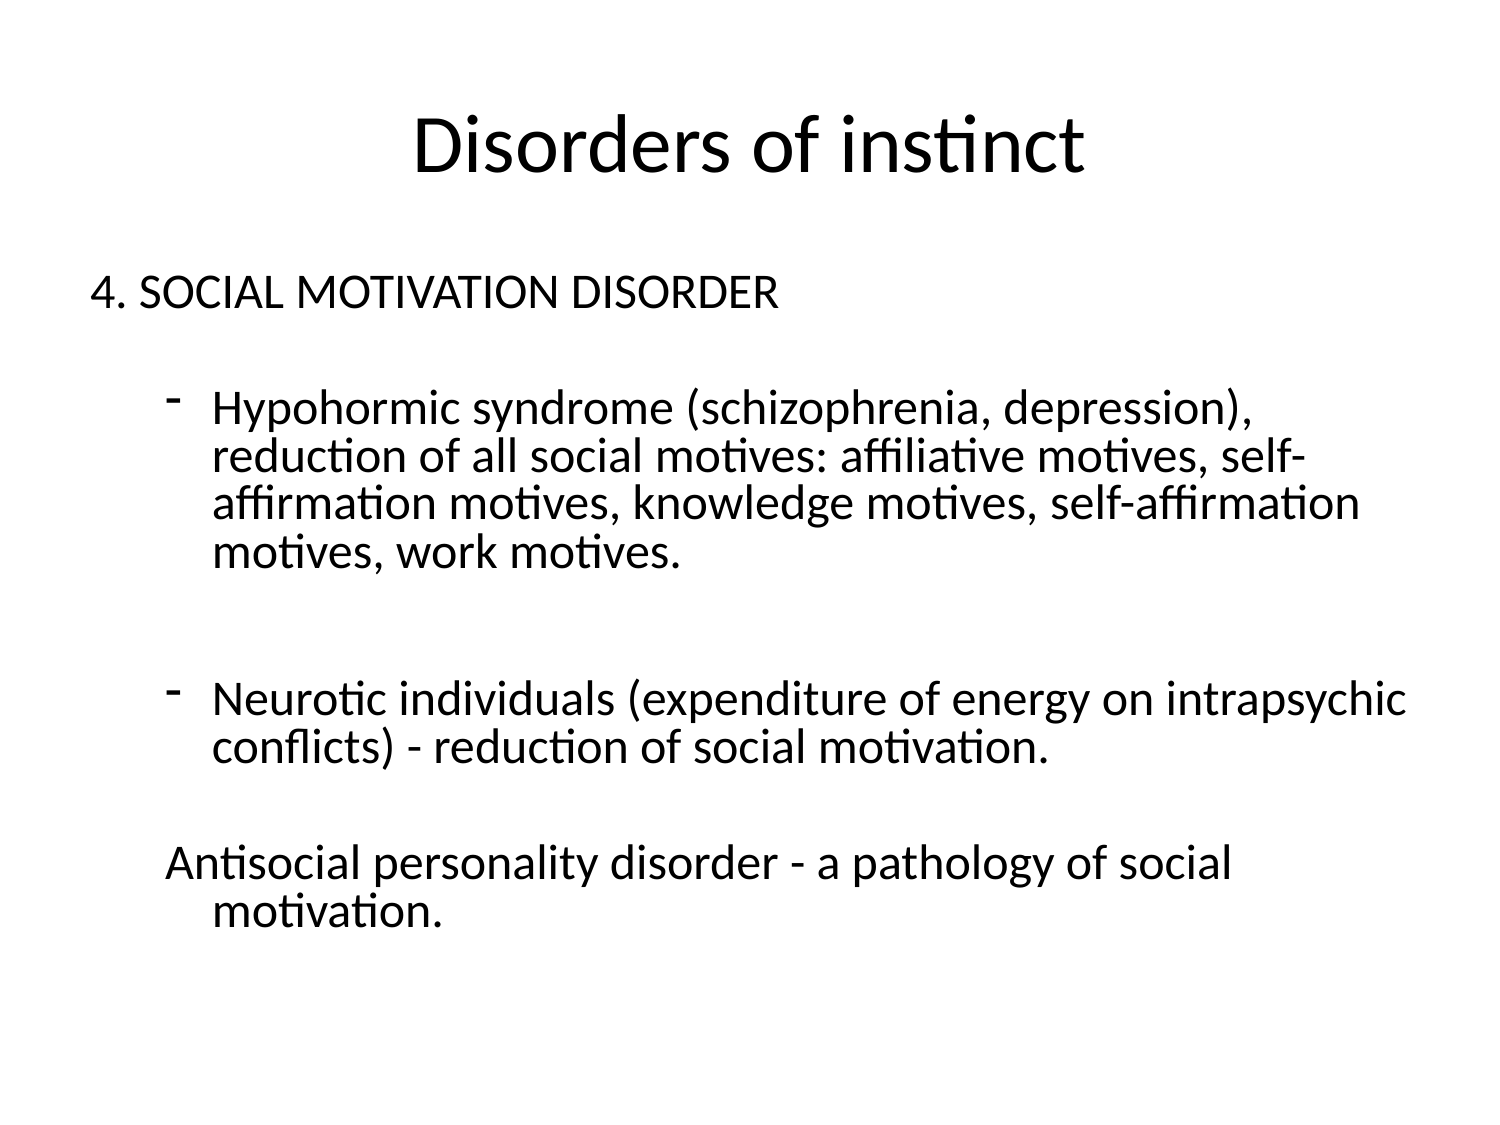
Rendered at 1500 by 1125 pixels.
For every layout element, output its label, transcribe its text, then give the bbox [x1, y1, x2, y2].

title Disorders of instinct [75, 45, 1425, 233]
list 4. SOCIAL MOTIVATION DISORDER Hypohormic syndrome (schizophrenia, depression), reduction of all social motives: affiliative motives, self-affirmation motives, knowledge motives, self-affirmation motives, work motives. Neurotic individuals (expenditure of energy on intrapsychic conflicts) - reduction of social motivation. Antisocial personality disorder - a pathology of social motivation. [75, 262, 1425, 1005]
